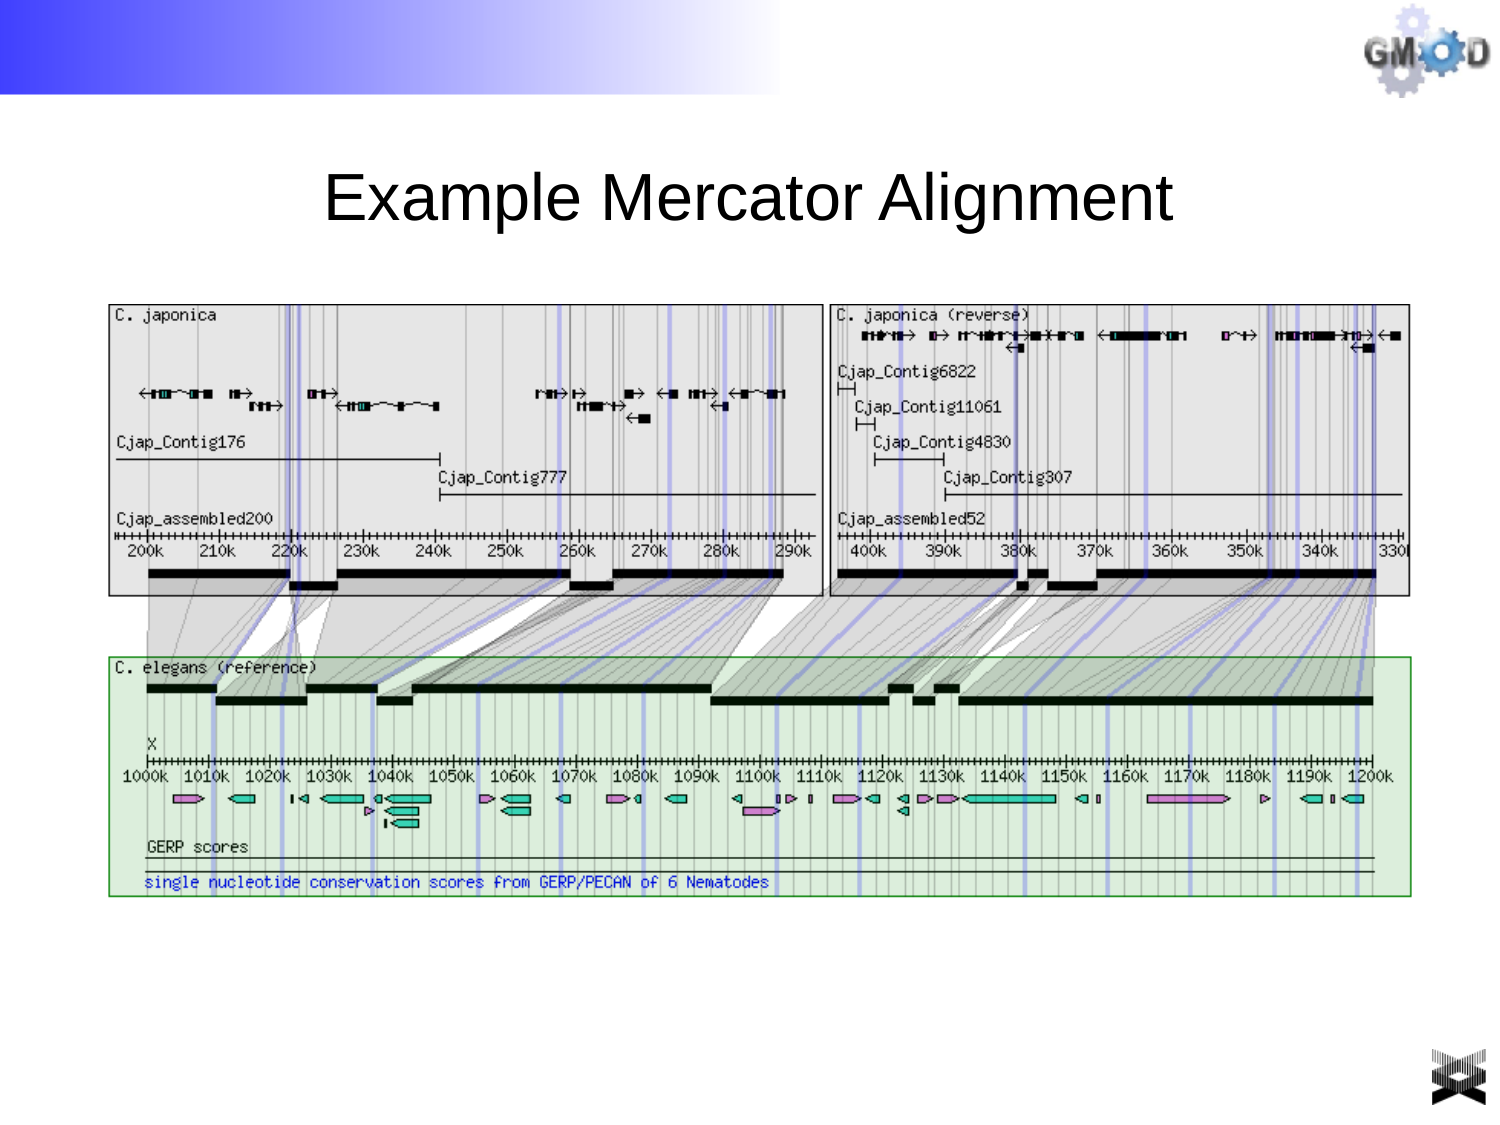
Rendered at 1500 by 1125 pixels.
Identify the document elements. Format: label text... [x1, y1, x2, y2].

picture [1431, 1049, 1487, 1105]
title Example Mercator Alignment [112, 75, 1386, 302]
picture [100, 303, 1419, 905]
